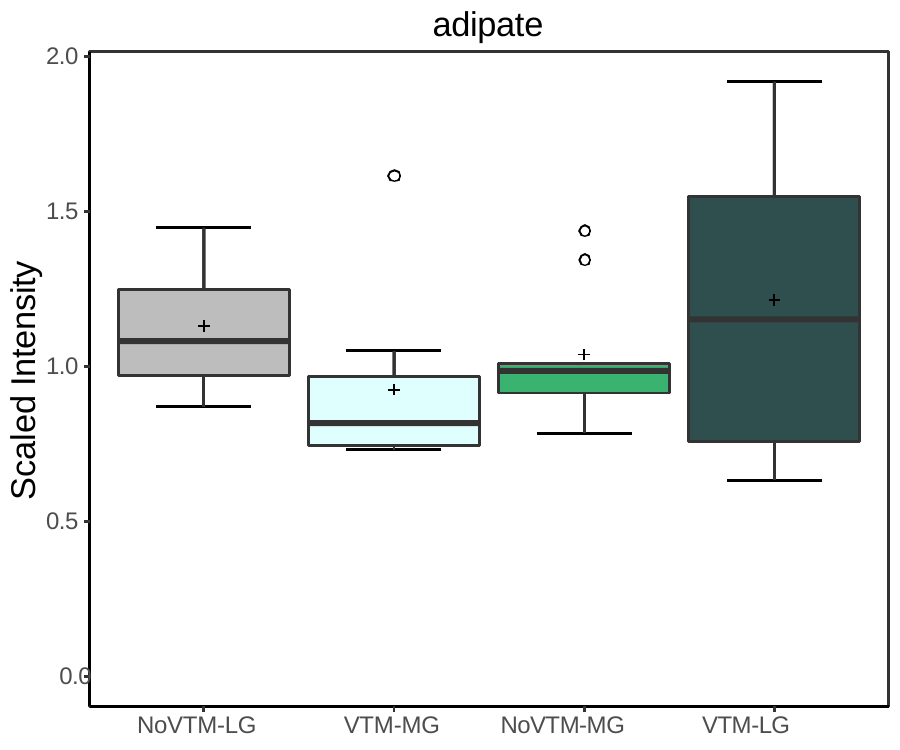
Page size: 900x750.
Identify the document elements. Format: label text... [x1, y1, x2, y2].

text_box 2.0 [44, 38, 82, 70]
text_box 1.0 [45, 348, 78, 380]
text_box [83, 50, 891, 713]
text_box 0.5 [44, 503, 78, 535]
slide_number NoVTM-LG [134, 720, 275, 750]
text_box VTM-MG [341, 720, 463, 738]
text_box VTM-LG [699, 720, 804, 738]
text_box adipate [430, 0, 548, 44]
text_box 1.5 [44, 193, 78, 225]
text_box NoVTM-MG [498, 720, 650, 738]
text_box Scaled Intensity [1, 256, 45, 503]
footer 0.0 [57, 661, 95, 750]
